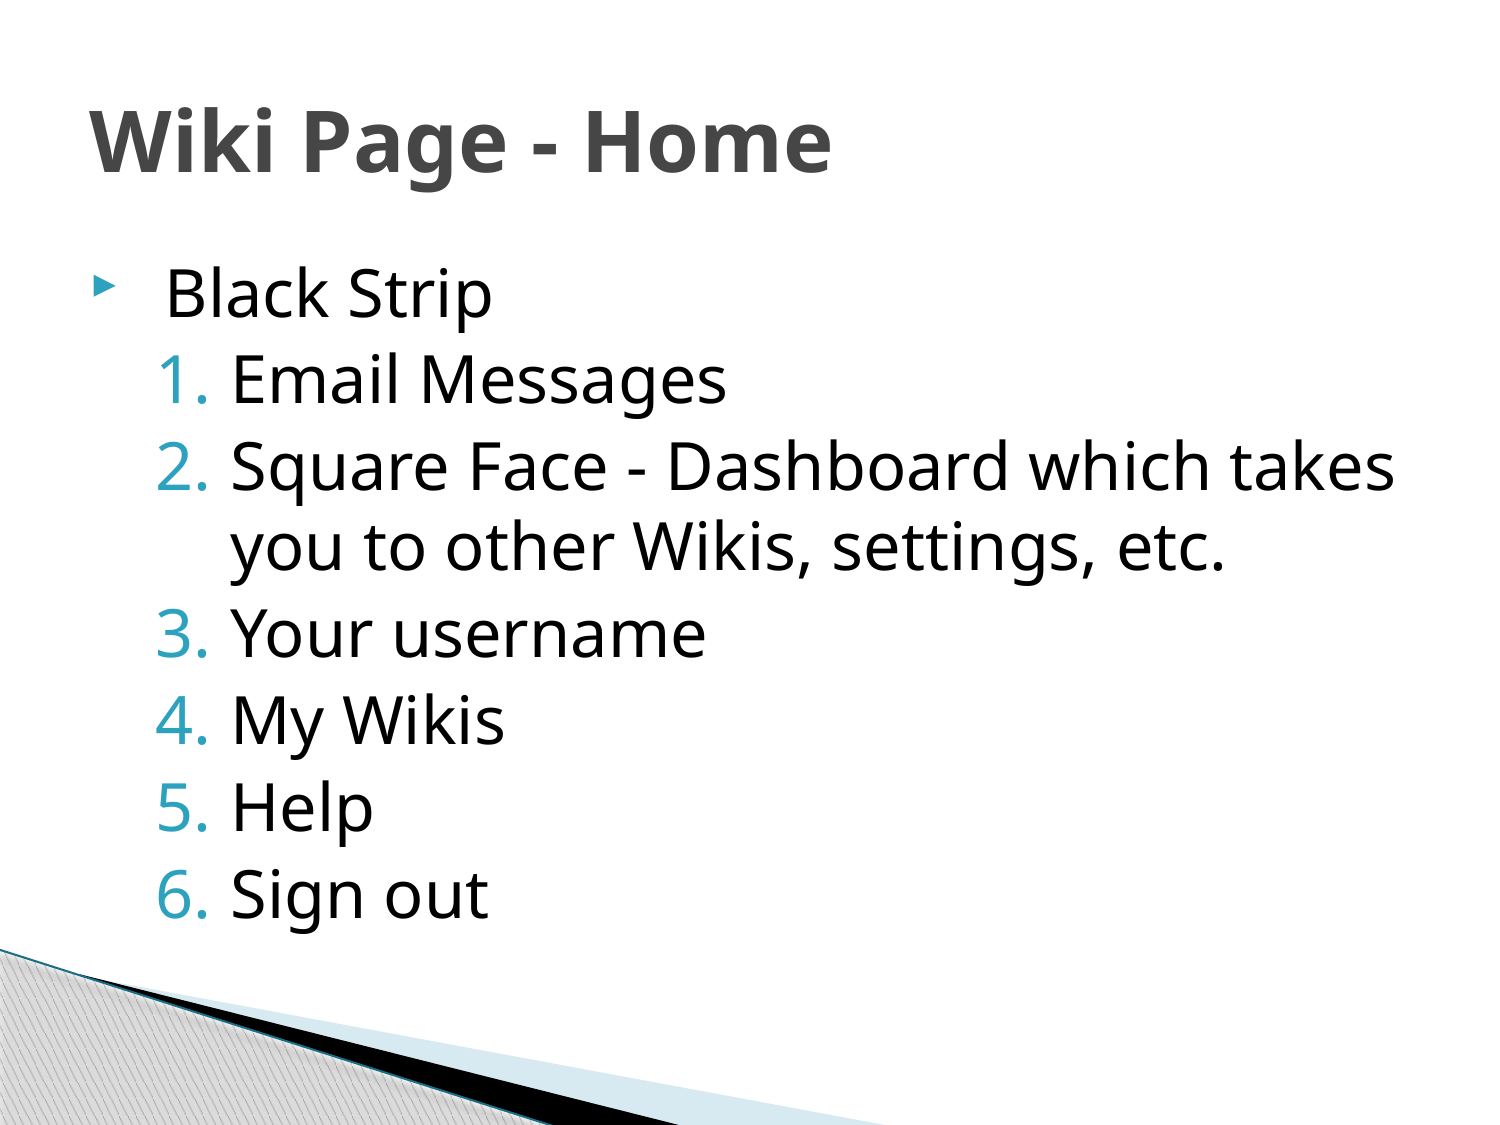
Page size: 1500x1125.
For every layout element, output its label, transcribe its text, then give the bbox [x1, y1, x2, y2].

title Wiki Page - Home [75, 45, 1425, 233]
list Black Strip Email Messages Square Face - Dashboard which takes you to other Wikis, settings, etc. Your username My Wikis Help Sign out [75, 243, 1475, 986]
